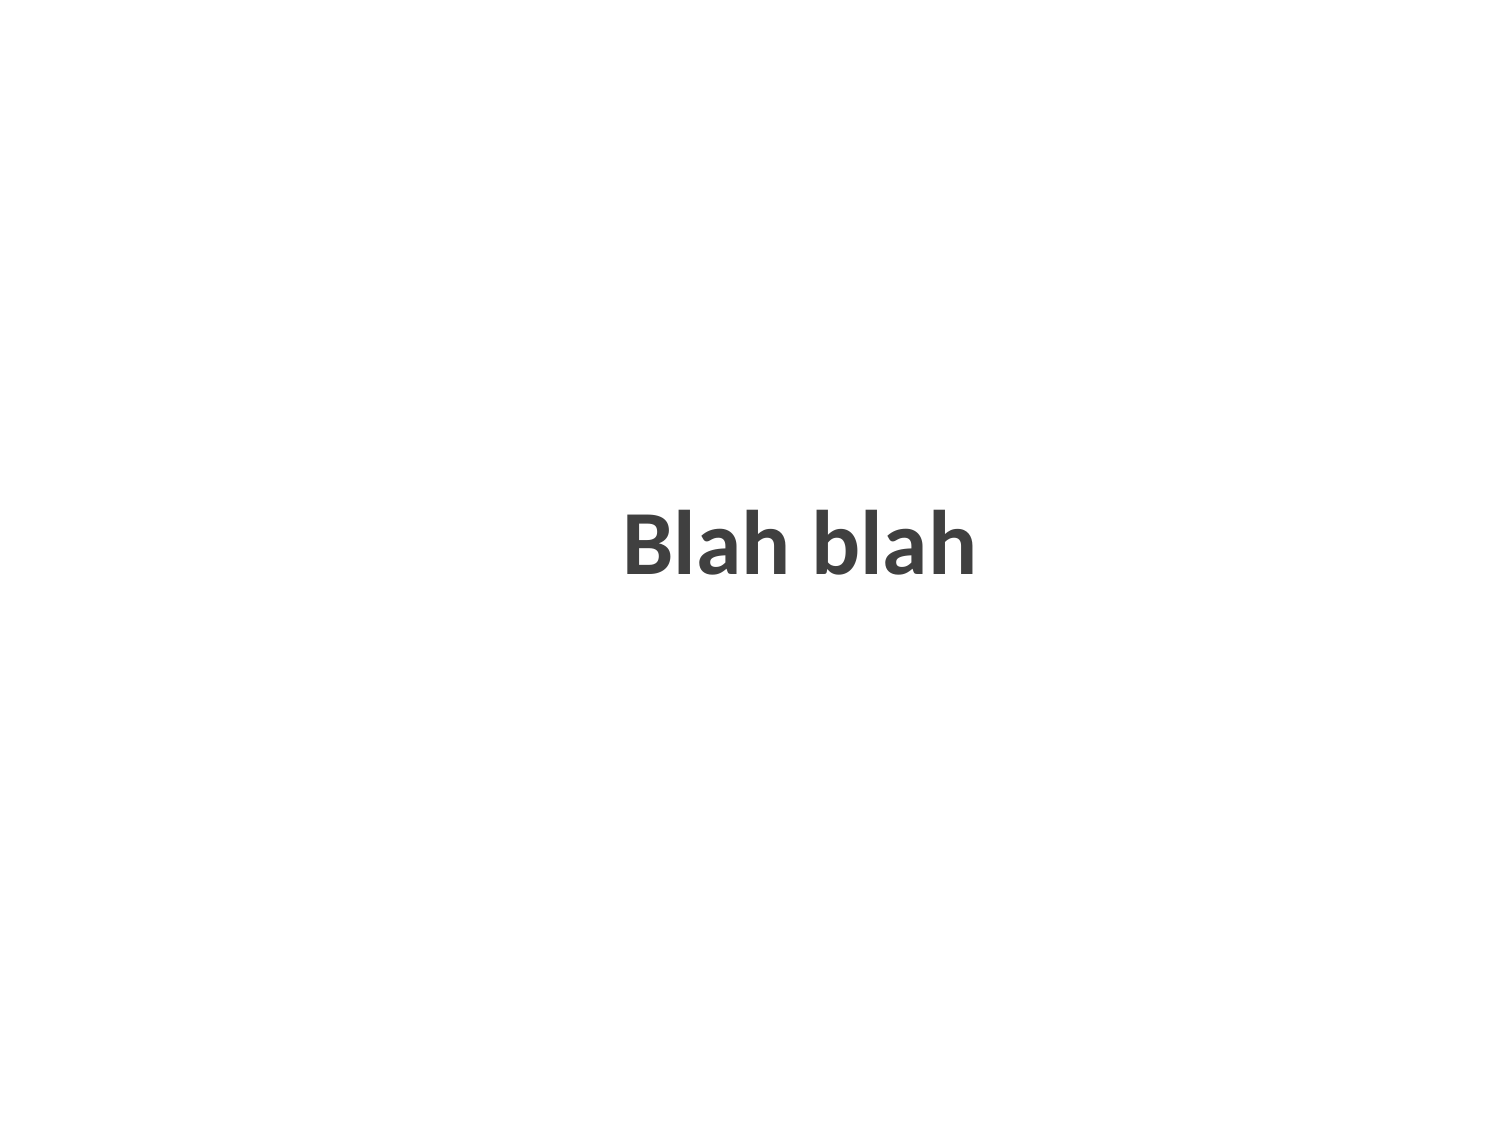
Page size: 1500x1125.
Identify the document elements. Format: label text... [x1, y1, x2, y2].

title Blah blah [162, 416, 1438, 658]
